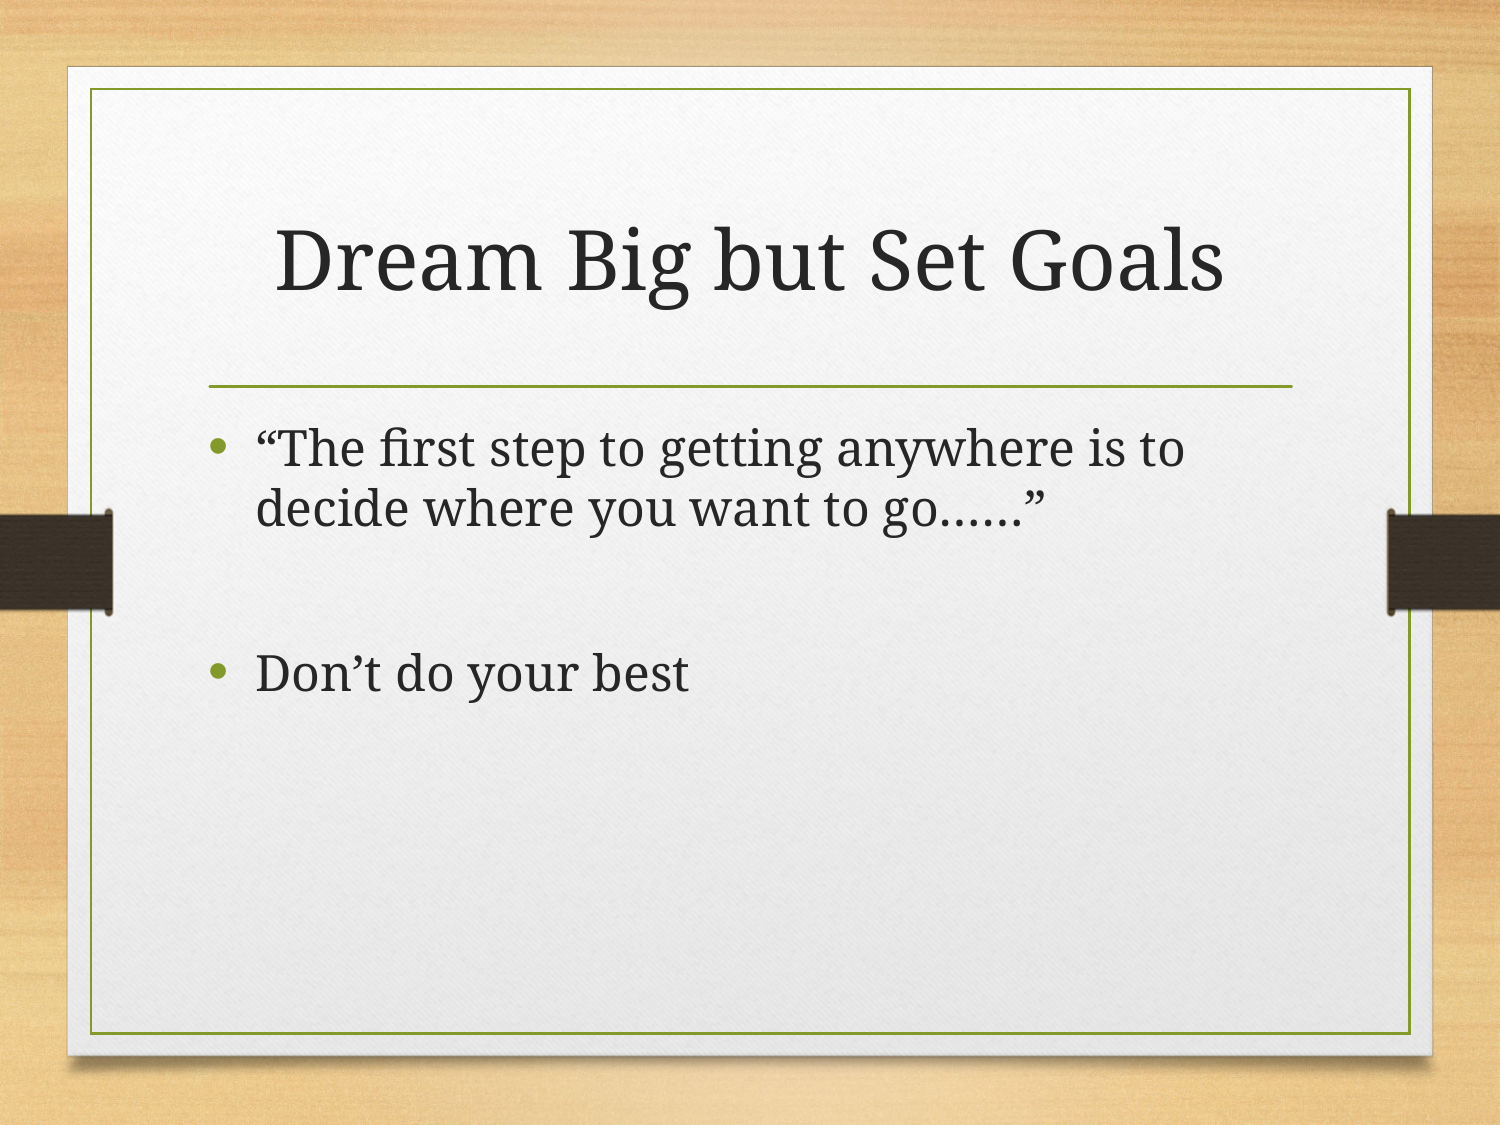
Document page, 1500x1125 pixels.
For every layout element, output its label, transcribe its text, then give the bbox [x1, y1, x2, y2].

picture [0, 0, 1500, 1125]
list “The first step to getting anywhere is to decide where you want to go……” Don’t do your best [193, 408, 1309, 974]
title Dream Big but Set Goals [193, 150, 1309, 365]
